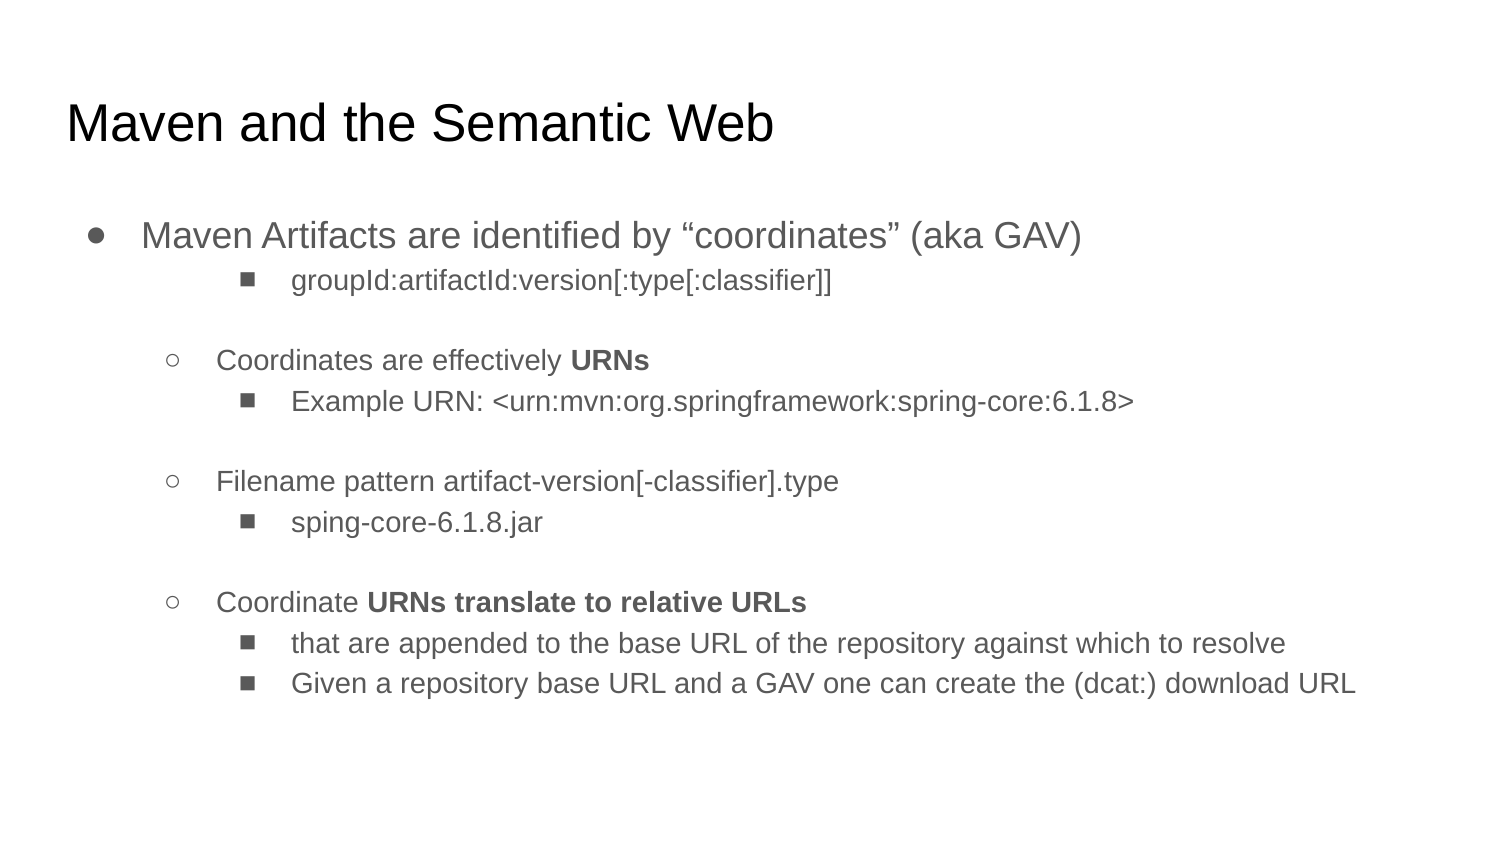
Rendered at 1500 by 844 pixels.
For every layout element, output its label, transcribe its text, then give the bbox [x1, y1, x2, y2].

title Maven and the Semantic Web [51, 72, 1449, 167]
list Maven Artifacts are identified by “coordinates” (aka GAV) groupId:artifactId:version[:type[:classifier]] Coordinates are effectively URNs Example URN: <urn:mvn:org.springframework:spring-core:6.1.8> Filename pattern artifact-version[-classifier].type sping-core-6.1.8.jar Coordinate URNs translate to relative URLs that are appended to the base URL of the repository against which to resolve Given a repository base URL and a GAV one can create the (dcat:) download URL [51, 189, 1449, 750]
